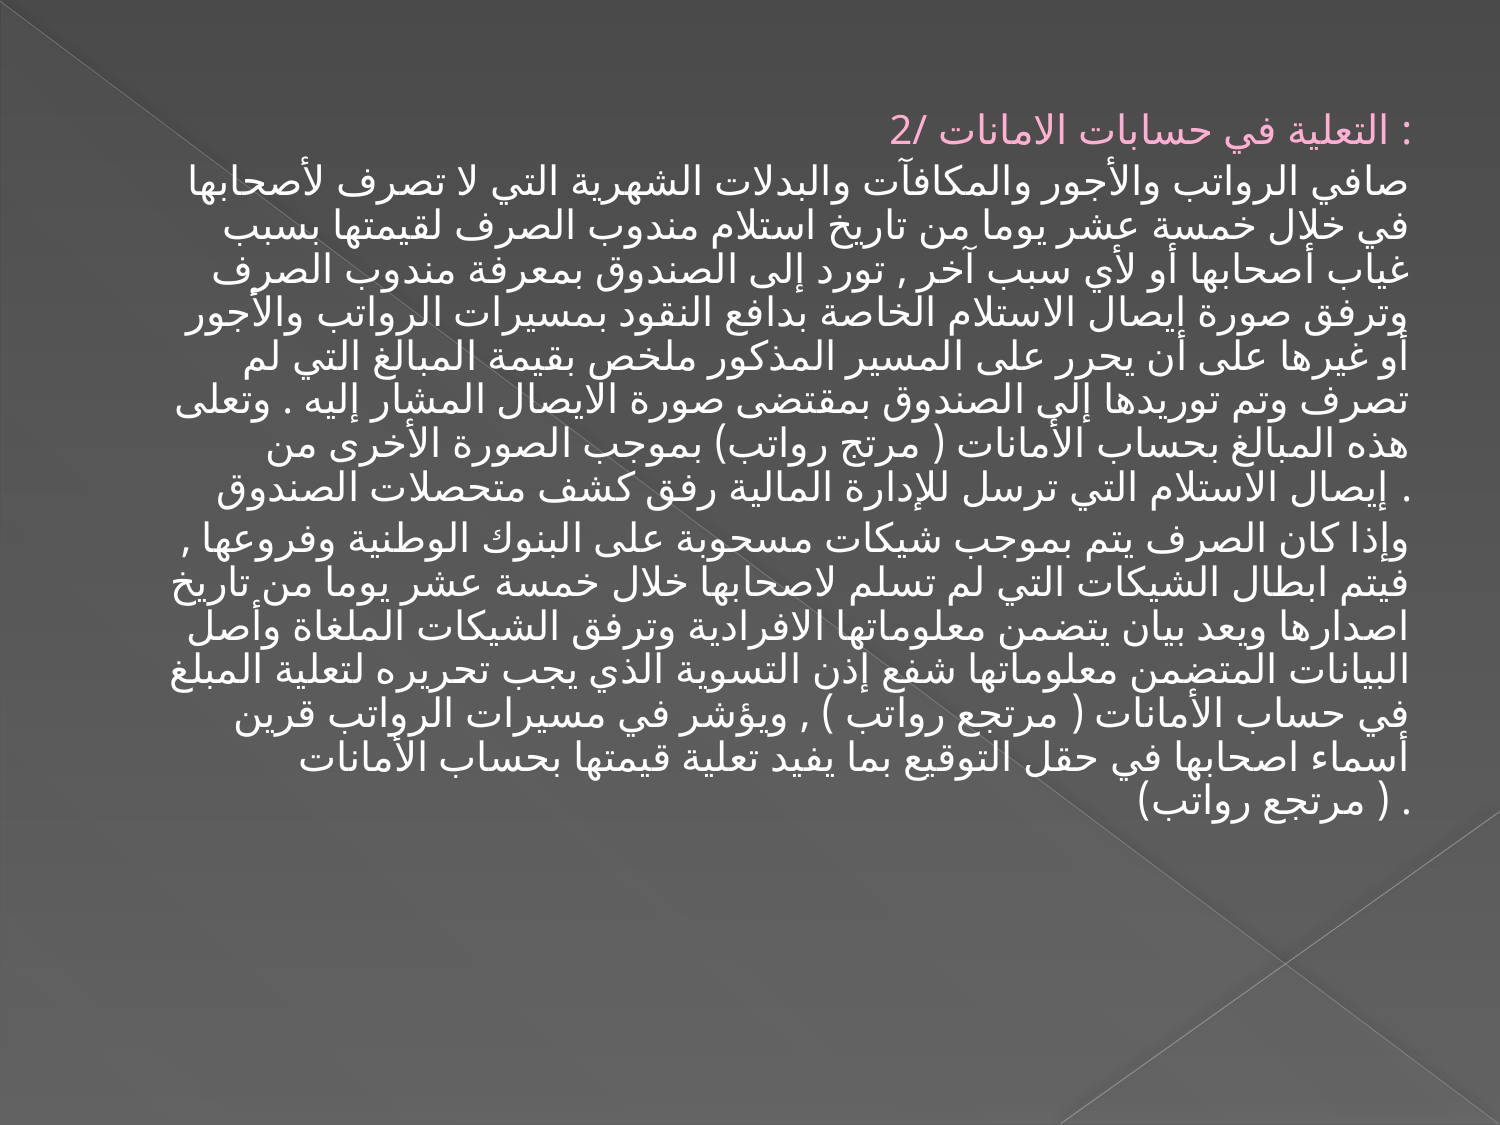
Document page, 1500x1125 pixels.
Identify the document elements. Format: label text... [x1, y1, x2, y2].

list 2/ التعلية في حسابات الامانات : صافي الرواتب والأجور والمكافآت والبدلات الشهرية التي لا تصرف لأصحابها في خلال خمسة عشر يوما من تاريخ استلام مندوب الصرف لقيمتها بسبب غياب أصحابها أو لأي سبب آخر , تورد إلى الصندوق بمعرفة مندوب الصرف وترفق صورة ايصال الاستلام الخاصة بدافع النقود بمسيرات الرواتب والأجور أو غيرها على أن يحرر على المسير المذكور ملخص بقيمة المبالغ التي لم تصرف وتم توريدها إلى الصندوق بمقتضى صورة الايصال المشار إليه . وتعلى هذه المبالغ بحساب الأمانات ( مرتج رواتب) بموجب الصورة الأخرى من إيصال الاستلام التي ترسل للإدارة المالية رفق كشف متحصلات الصندوق . وإذا كان الصرف يتم بموجب شيكات مسحوبة على البنوك الوطنية وفروعها , فيتم ابطال الشيكات التي لم تسلم لاصحابها خلال خمسة عشر يوما من تاريخ اصدارها ويعد بيان يتضمن معلوماتها الافرادية وترفق الشيكات الملغاة وأصل البيانات المتضمن معلوماتها شفع إذن التسوية الذي يجب تحريره لتعلية المبلغ في حساب الأمانات ( مرتجع رواتب ) , ويؤشر في مسيرات الرواتب قرين أسماء اصحابها في حقل التوقيع بما يفيد تعلية قيمتها بحساب الأمانات ( مرتجع رواتب) . [76, 101, 1427, 845]
